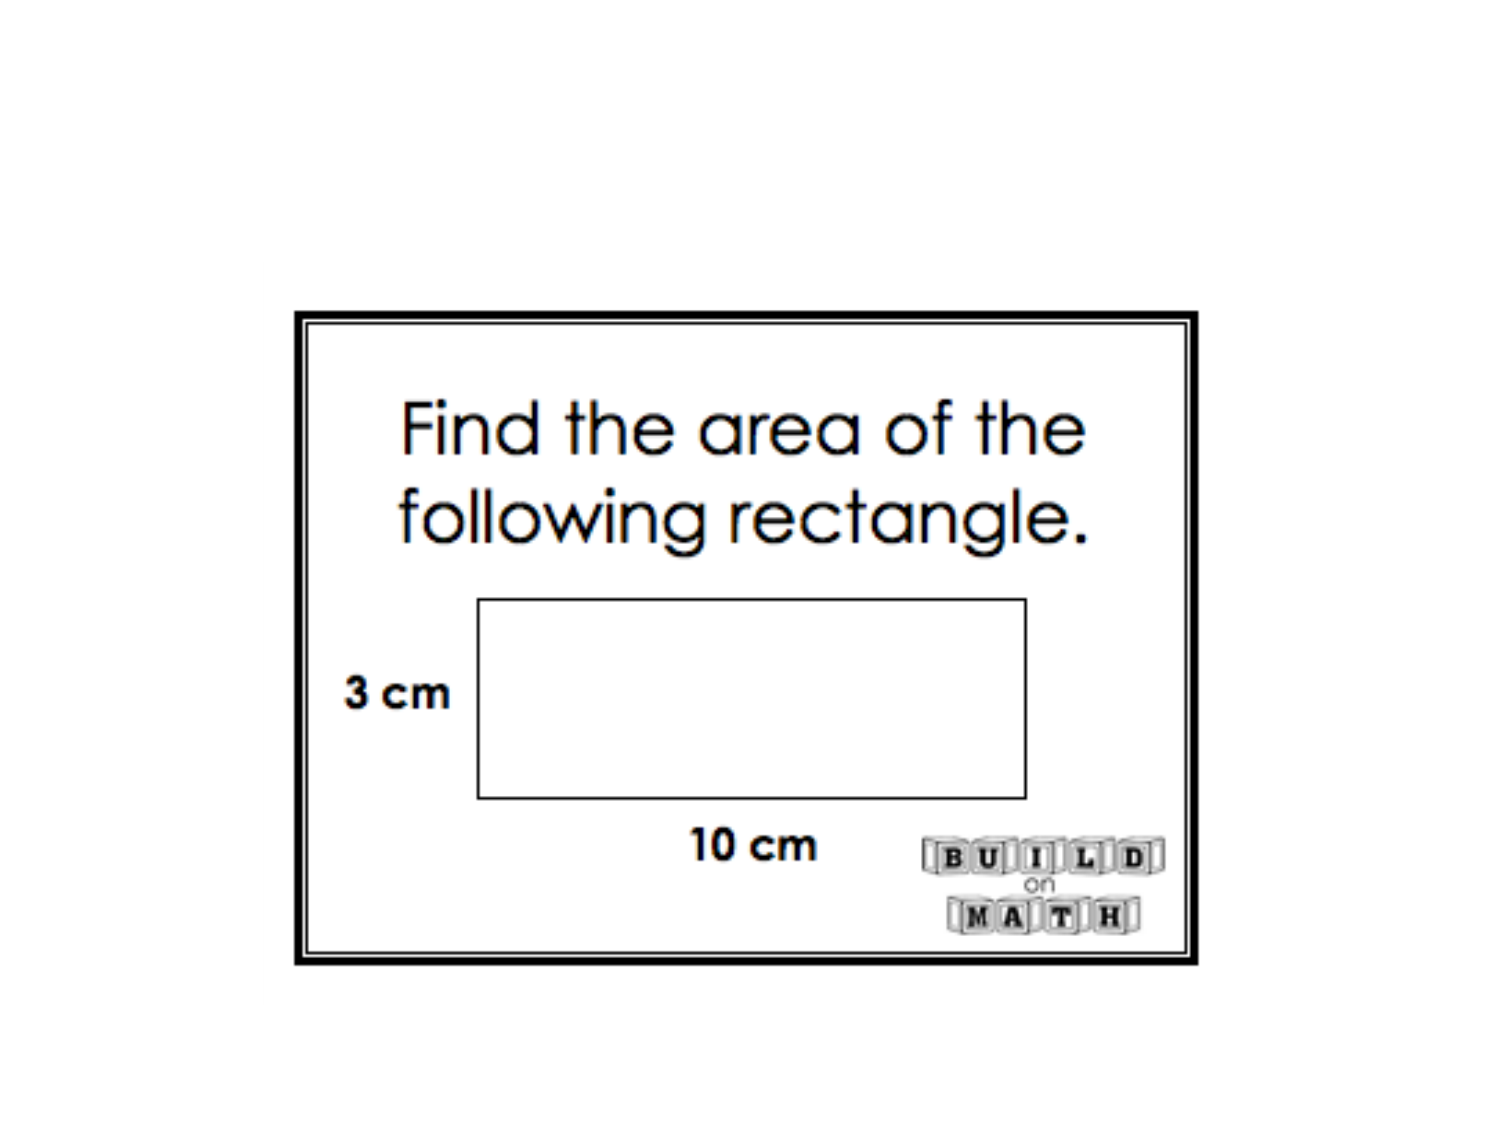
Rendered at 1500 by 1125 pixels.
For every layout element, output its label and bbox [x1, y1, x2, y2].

list [74, 262, 1426, 1006]
